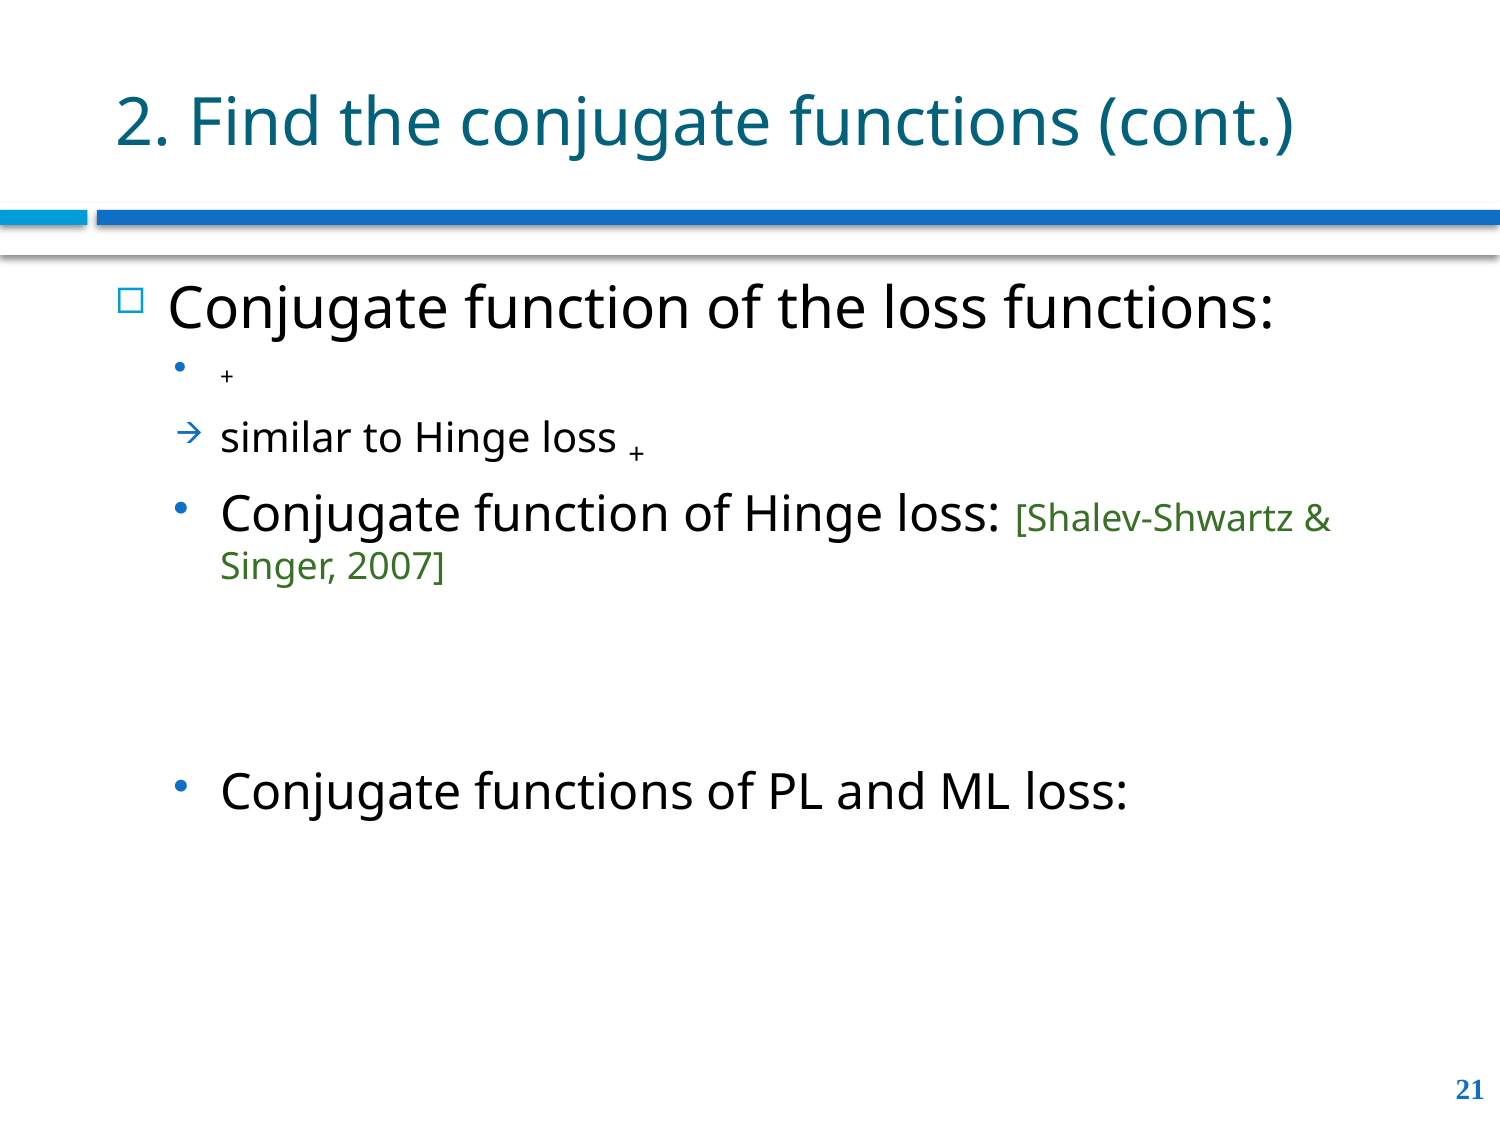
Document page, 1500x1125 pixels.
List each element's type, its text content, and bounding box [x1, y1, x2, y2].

slide_number 21 [1425, 1050, 1500, 1125]
title 2. Find the conjugate functions (cont.) [100, 37, 1500, 200]
